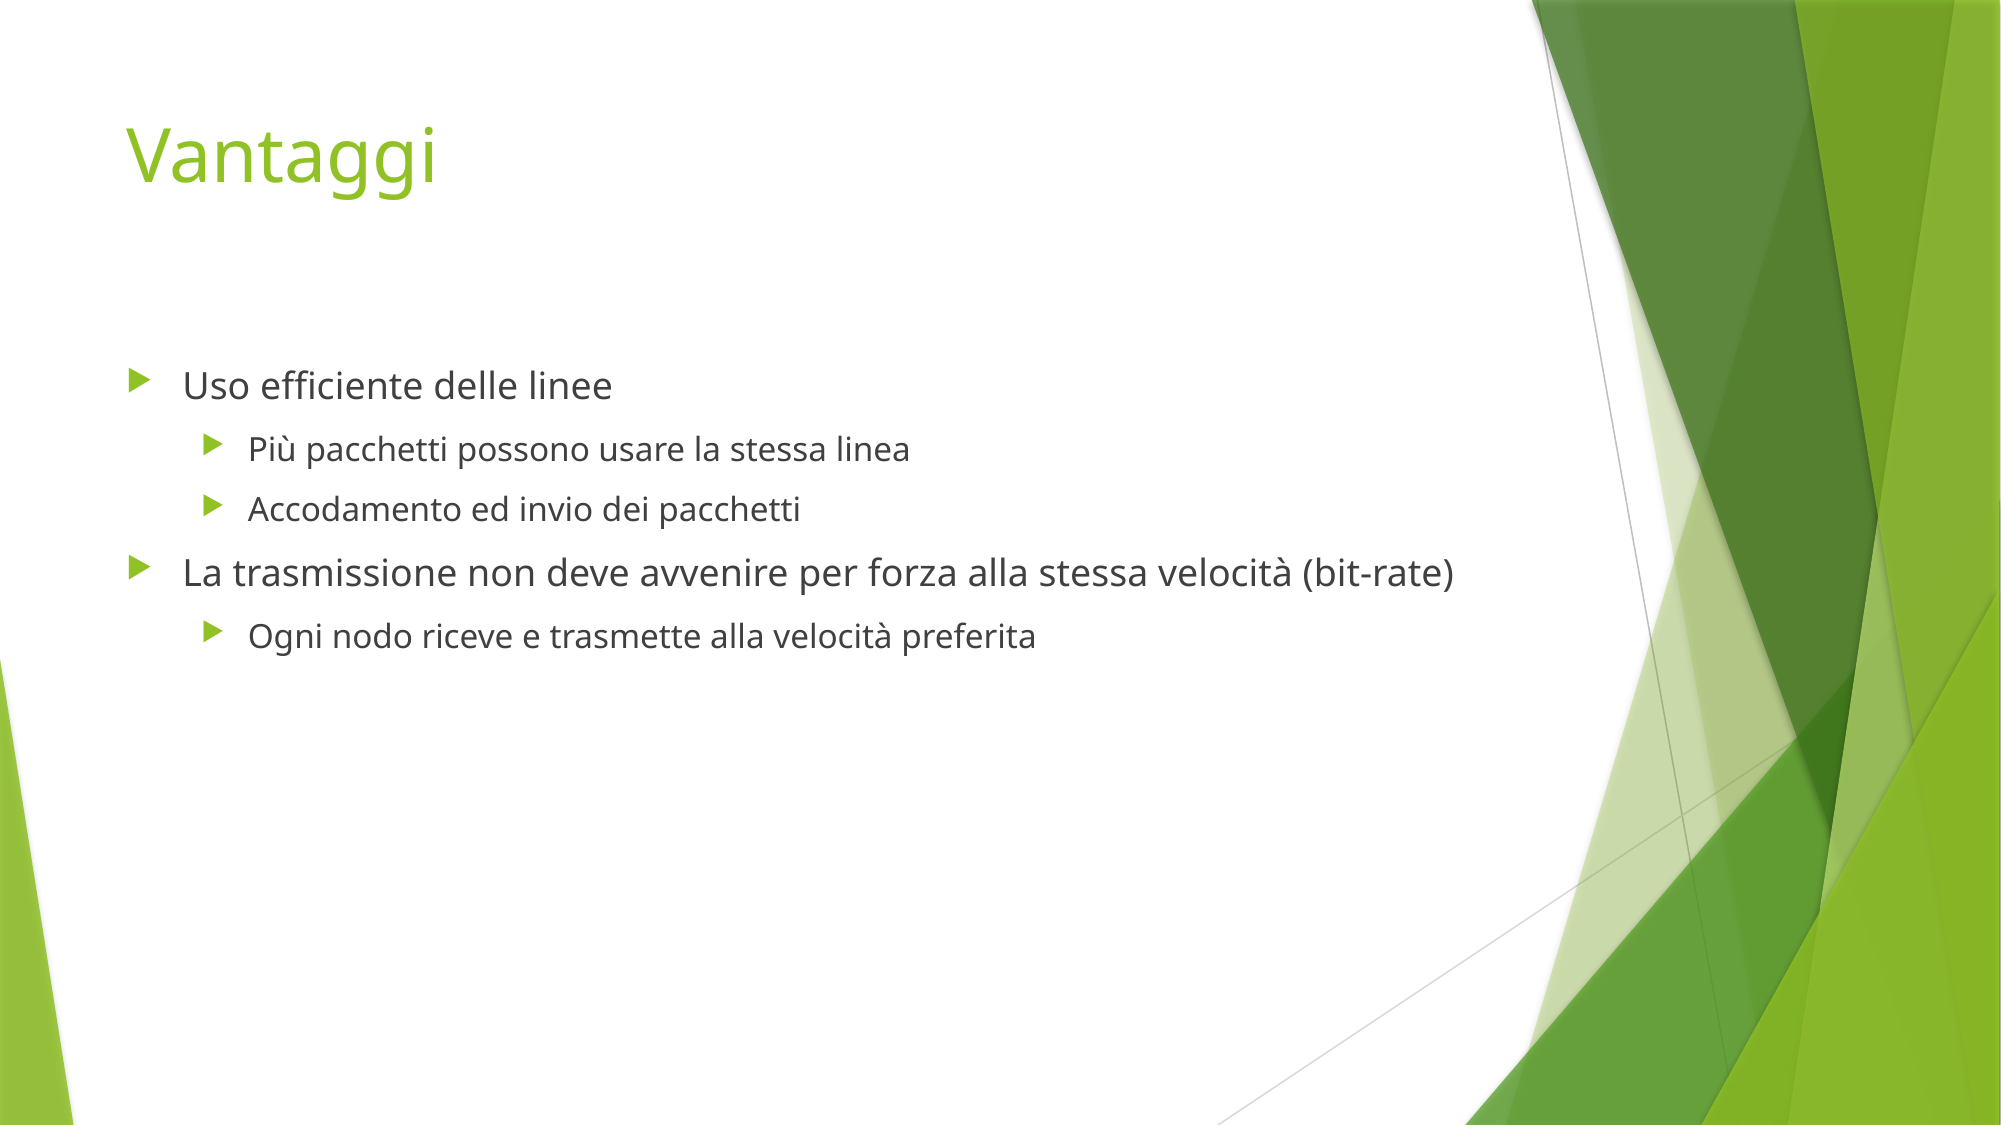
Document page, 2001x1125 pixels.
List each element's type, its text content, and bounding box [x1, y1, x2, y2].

list Uso efficiente delle linee Più pacchetti possono usare la stessa linea Accodamento ed invio dei pacchetti La trasmissione non deve avvenire per forza alla stessa velocità (bit-rate) Ogni nodo riceve e trasmette alla velocità preferita [111, 354, 1522, 992]
title Vantaggi [111, 99, 1522, 317]
